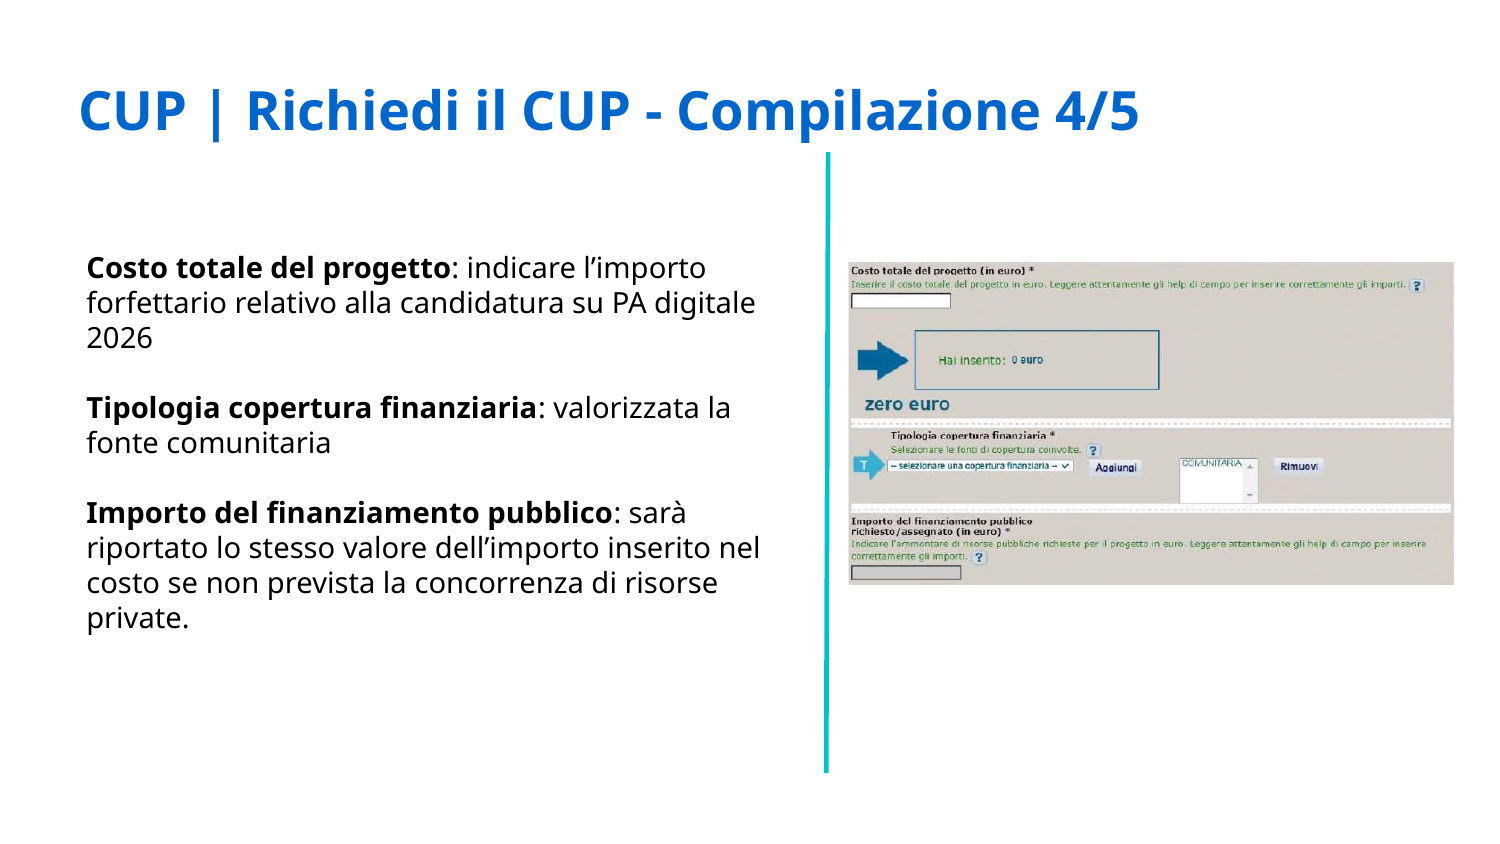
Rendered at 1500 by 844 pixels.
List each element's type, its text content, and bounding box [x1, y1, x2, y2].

subtitle Costo totale del progetto: indicare l’importo forfettario relativo alla candidatura su PA digitale 2026 Tipologia copertura finanziaria: valorizzata la fonte comunitaria Importo del finanziamento pubblico: sarà riportato lo stesso valore dell’importo inserito nel costo se non prevista la concorrenza di risorse private. [71, 234, 812, 609]
picture [842, 257, 1456, 586]
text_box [825, 151, 829, 774]
text_box CUP | Richiedi il CUP - Compilazione 4/5 [63, 64, 1197, 153]
